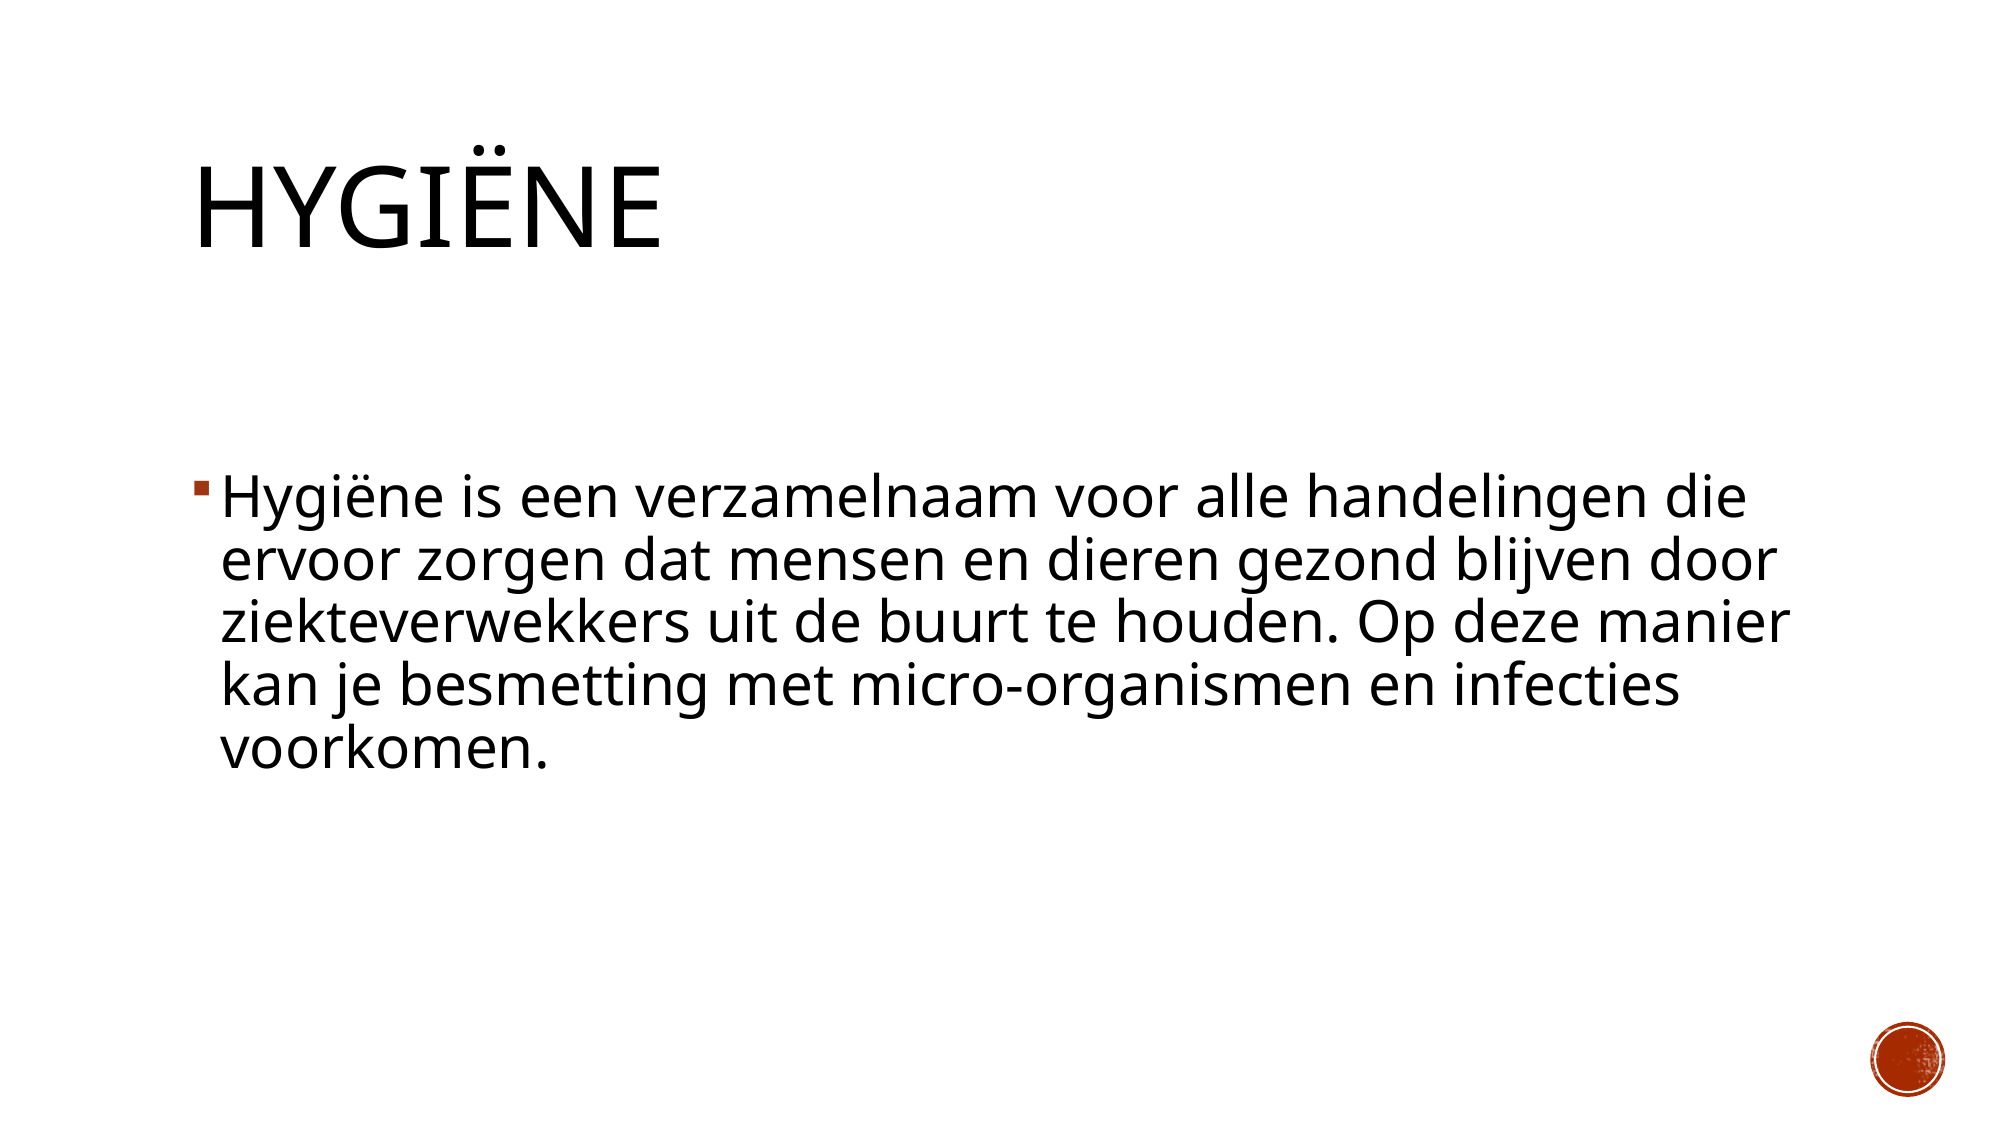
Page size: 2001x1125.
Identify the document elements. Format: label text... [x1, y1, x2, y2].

title hygiëne [175, 79, 1826, 344]
list Hygiëne is een verzamelnaam voor alle handelingen die ervoor zorgen dat mensen en dieren gezond blijven door ziekteverwekkers uit de buurt te houden. Op deze manier kan je besmetting met micro-organismen en infecties voorkomen. [175, 364, 1826, 1013]
